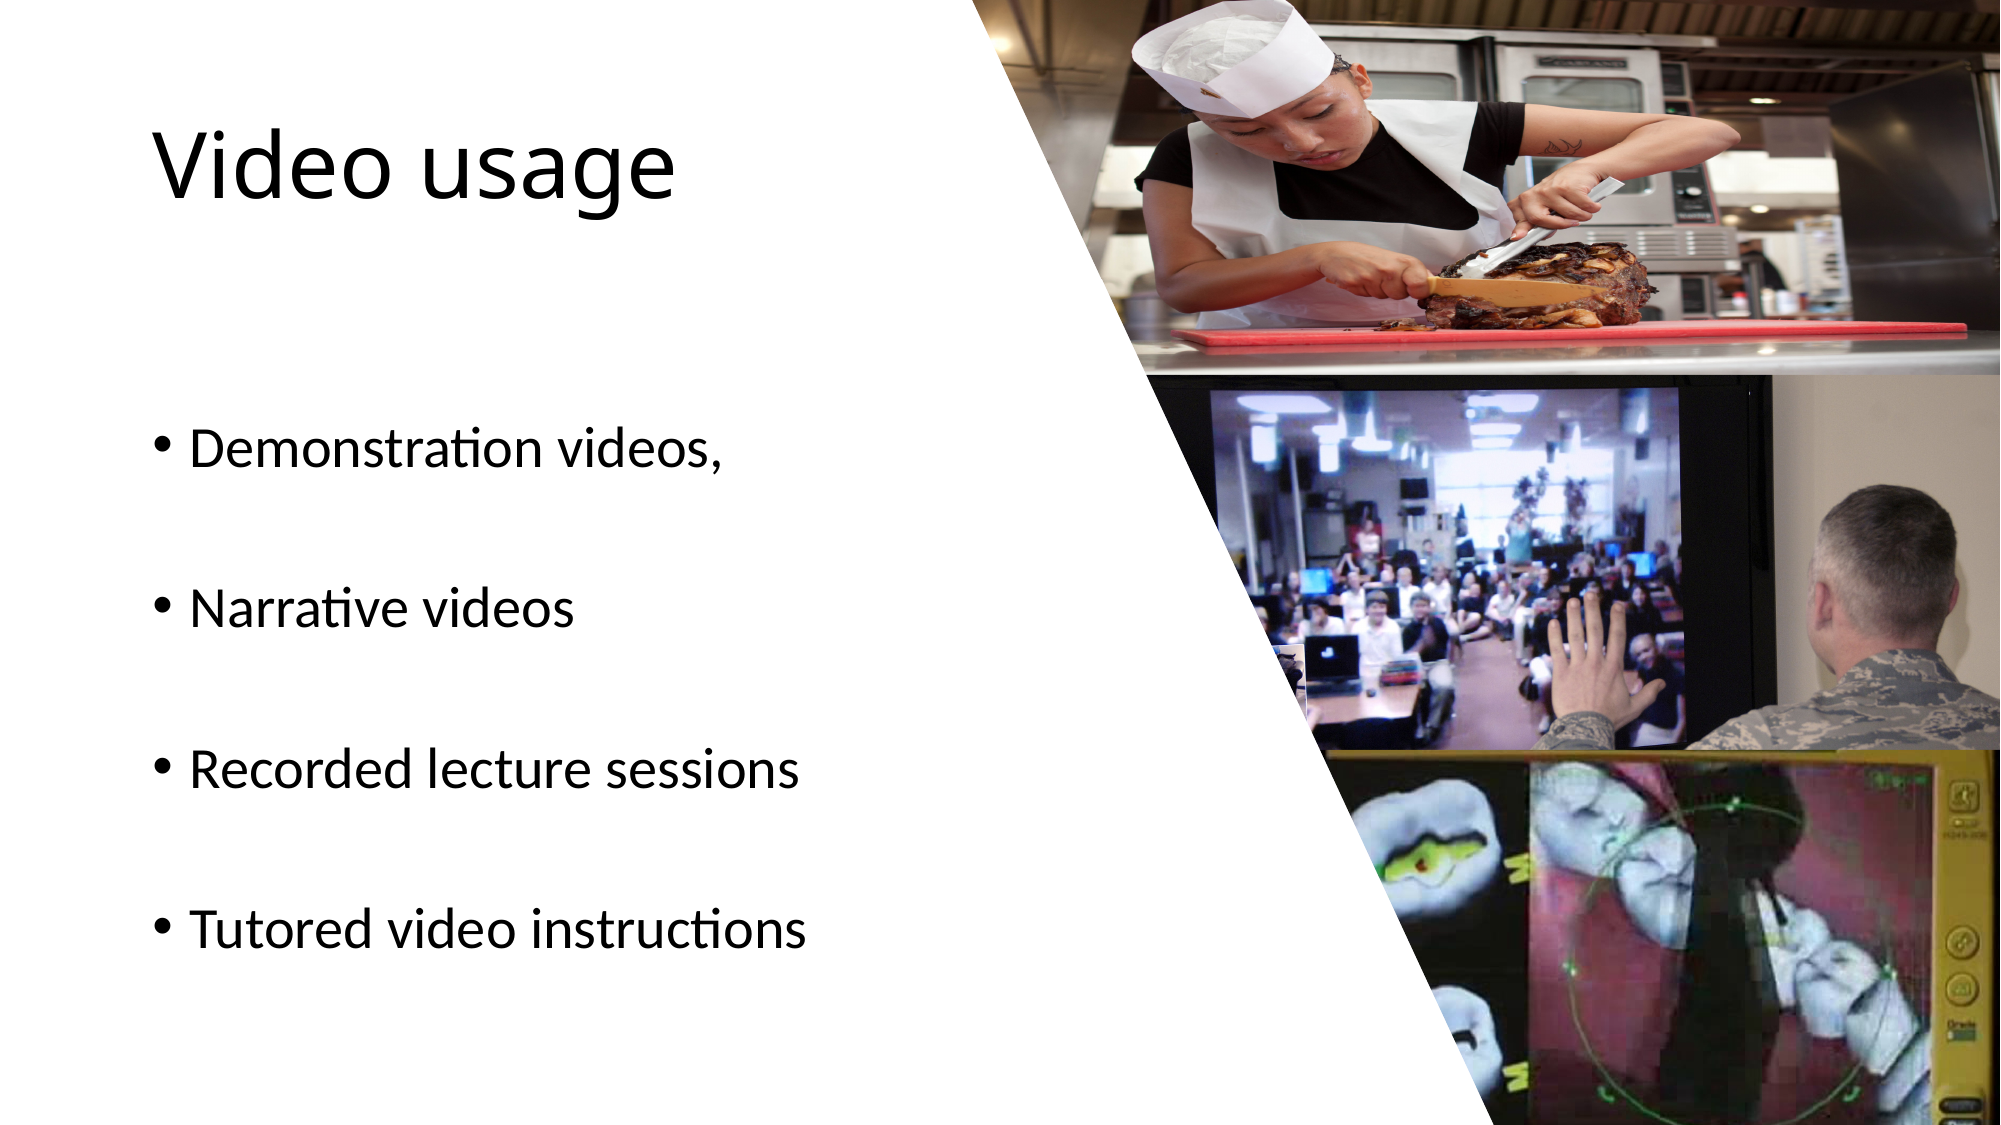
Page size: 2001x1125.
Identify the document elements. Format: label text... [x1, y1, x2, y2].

title Video usage [137, 59, 972, 278]
list Demonstration videos, Narrative videos Recorded lecture sessions Tutored video instructions [137, 331, 1074, 1014]
picture [972, 0, 2000, 1125]
